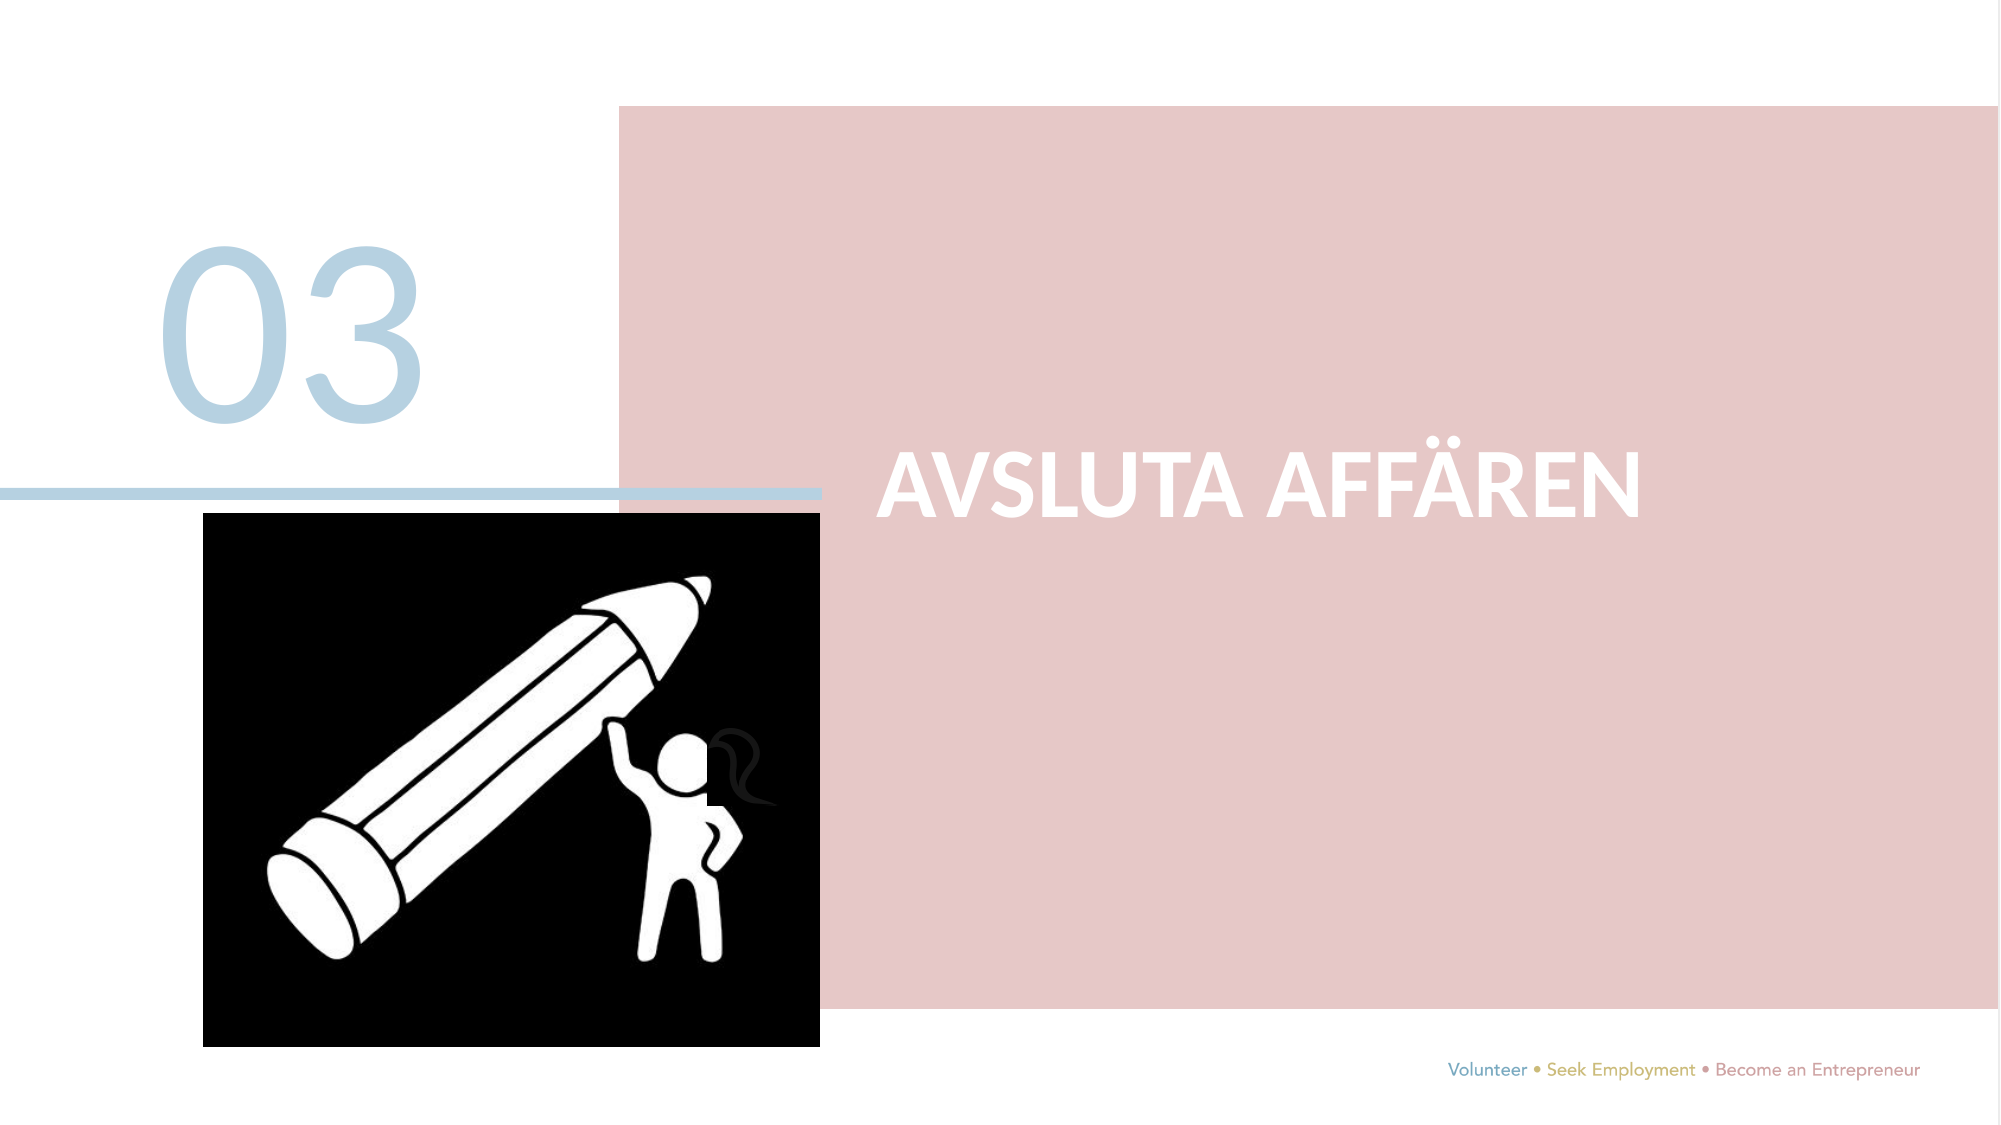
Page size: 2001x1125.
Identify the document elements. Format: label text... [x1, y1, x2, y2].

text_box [203, 513, 820, 1047]
list AVSLUTA AFFÄREN [861, 430, 1892, 951]
picture [1418, 1046, 1971, 1103]
list 03 [141, 180, 481, 277]
